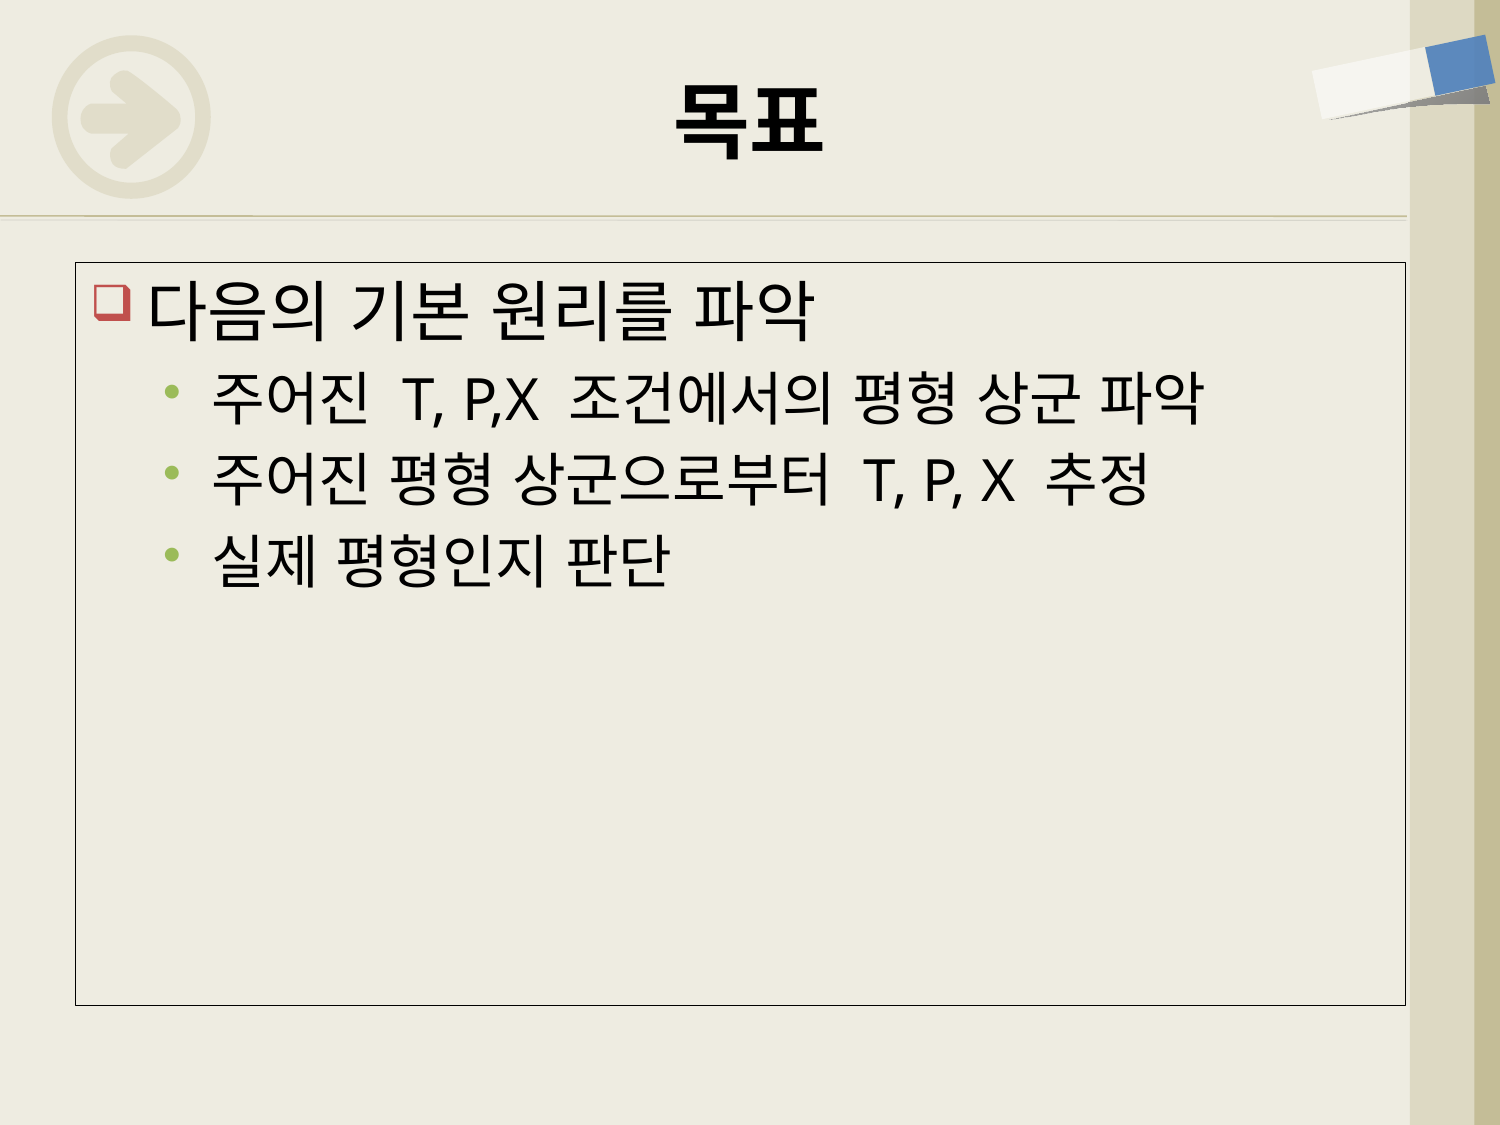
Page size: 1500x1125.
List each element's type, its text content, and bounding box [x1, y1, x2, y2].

title 목표 [75, 24, 1425, 213]
list 다음의 기본 원리를 파악 주어진 T, P,X 조건에서의 평형 상군 파악 주어진 평형 상군으로부터 T, P, X 추정 실제 평형인지 판단 [75, 262, 1406, 1005]
